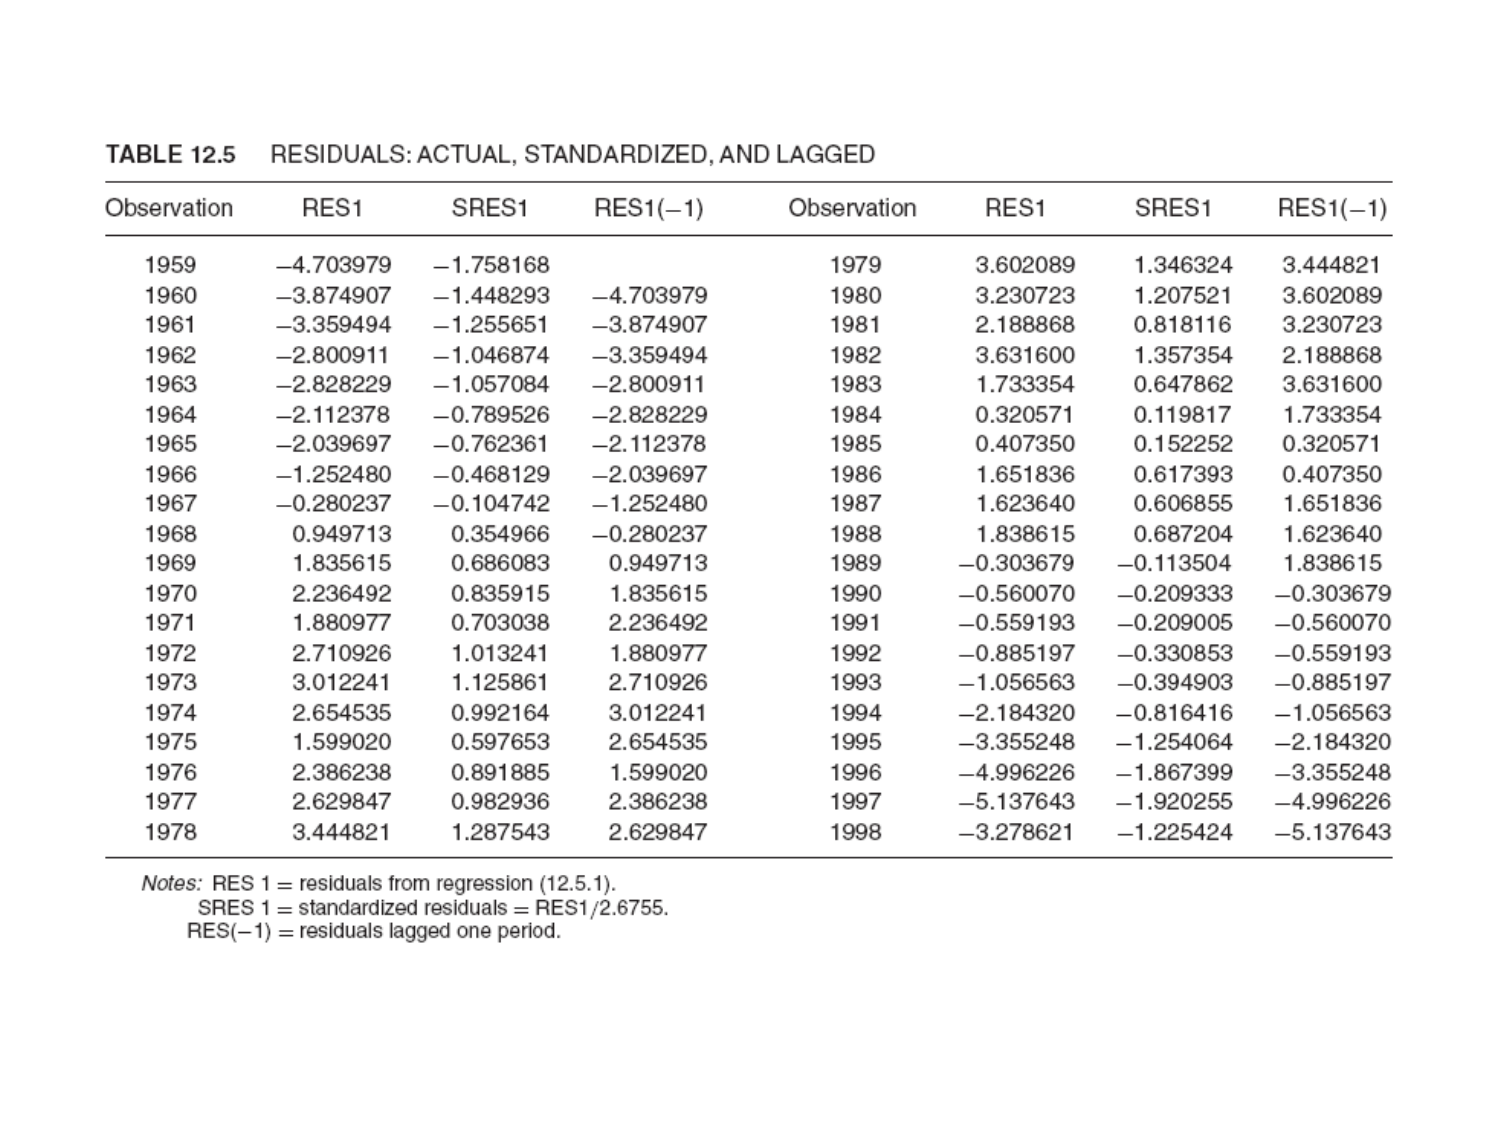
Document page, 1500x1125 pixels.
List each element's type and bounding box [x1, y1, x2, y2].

list [74, 131, 1426, 956]
